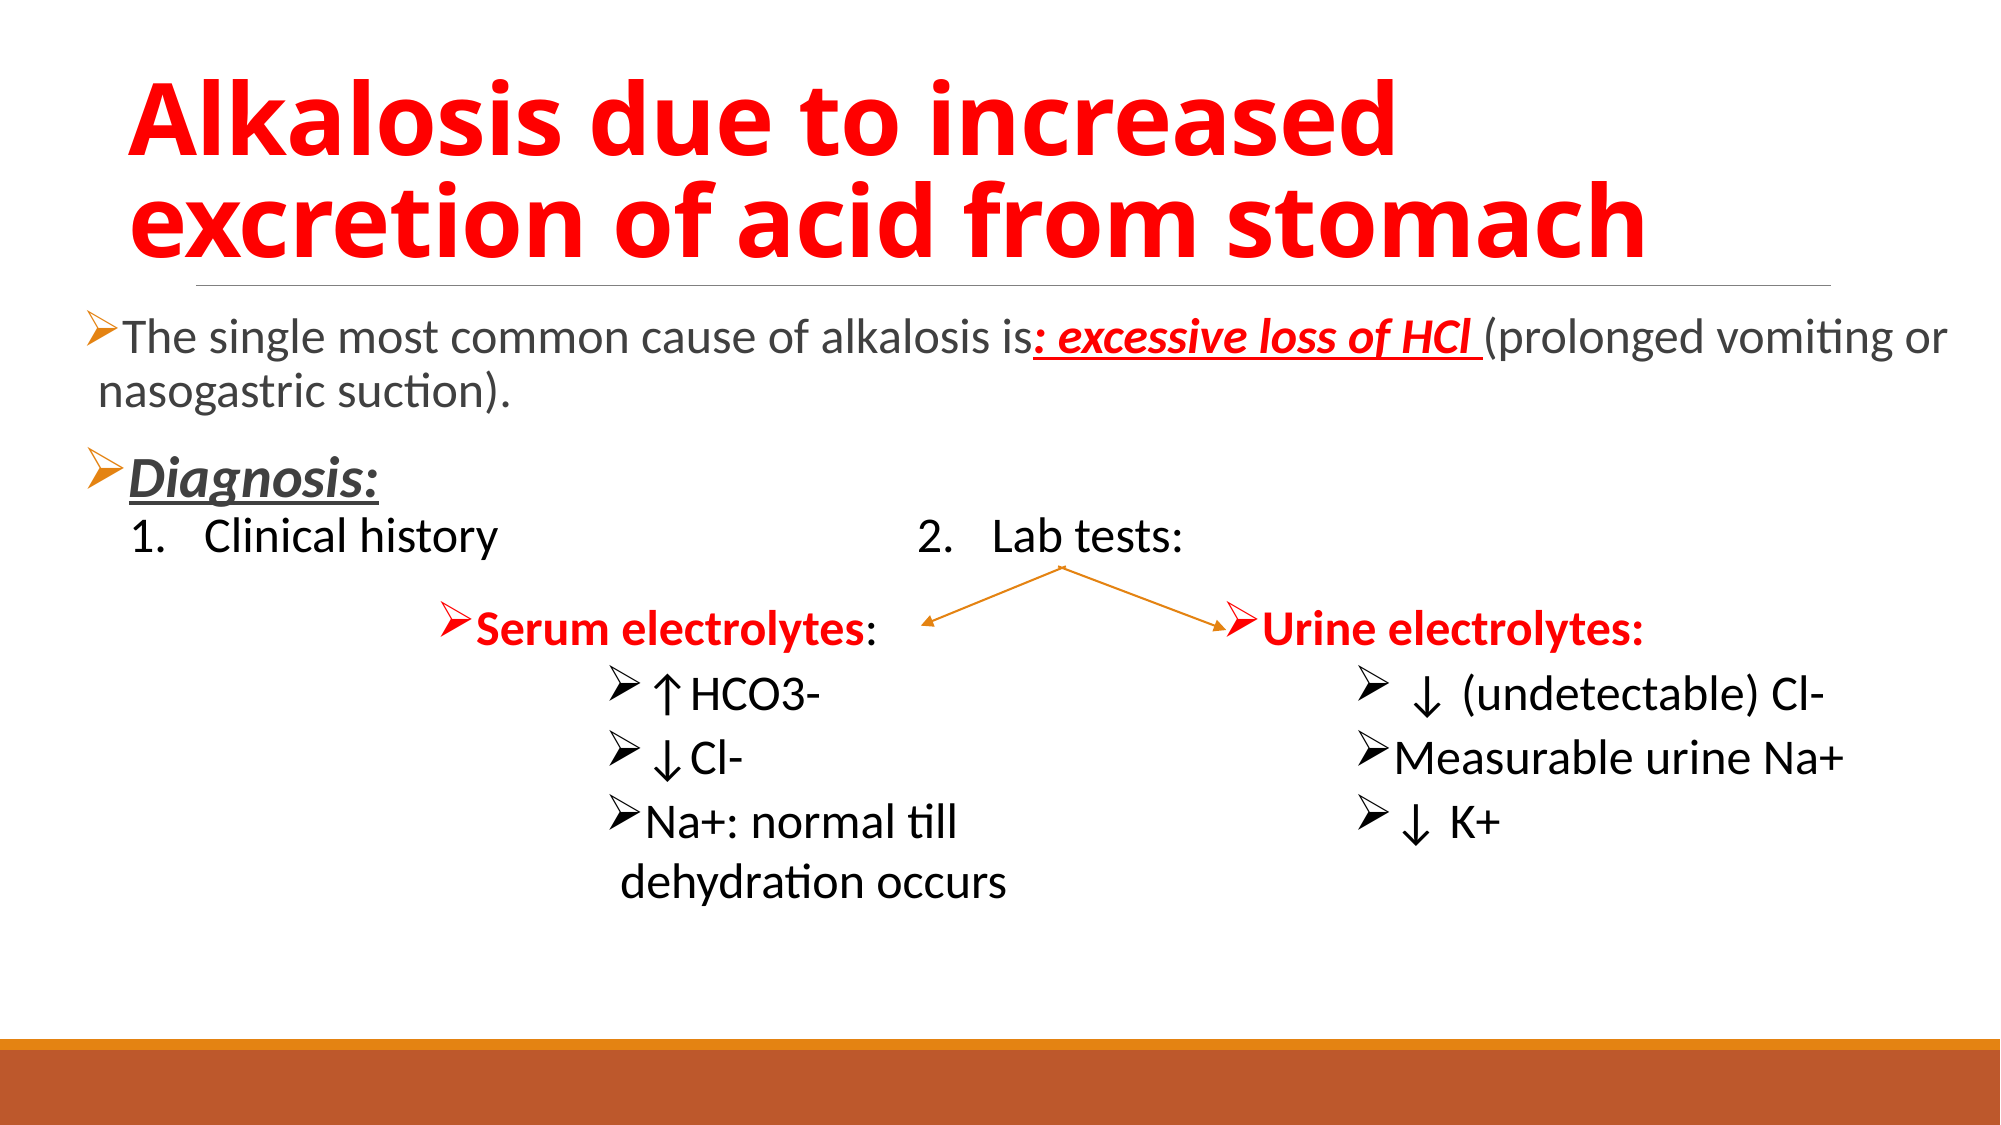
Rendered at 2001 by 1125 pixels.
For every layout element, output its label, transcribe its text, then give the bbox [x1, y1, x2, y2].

text_box Clinical history [84, 494, 514, 570]
text_box Serum electrolytes: ↑HCO3- ↓Cl- Na+: normal till dehydration occurs [248, 588, 1042, 916]
list The single most common cause of alkalosis is: excessive loss of HCl (prolonged vomiting or nasogastric suction). Diagnosis: [82, 302, 2000, 495]
title Alkalosis due to increased excretion of acid from stomach [113, 47, 1830, 285]
text_box Urine electrolytes: ↓ (undetectable) Cl- Measurable urine Na+ ↓ K+ [1034, 588, 1934, 856]
text_box Lab tests: [806, 494, 1276, 570]
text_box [1057, 565, 1227, 631]
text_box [920, 565, 1056, 627]
